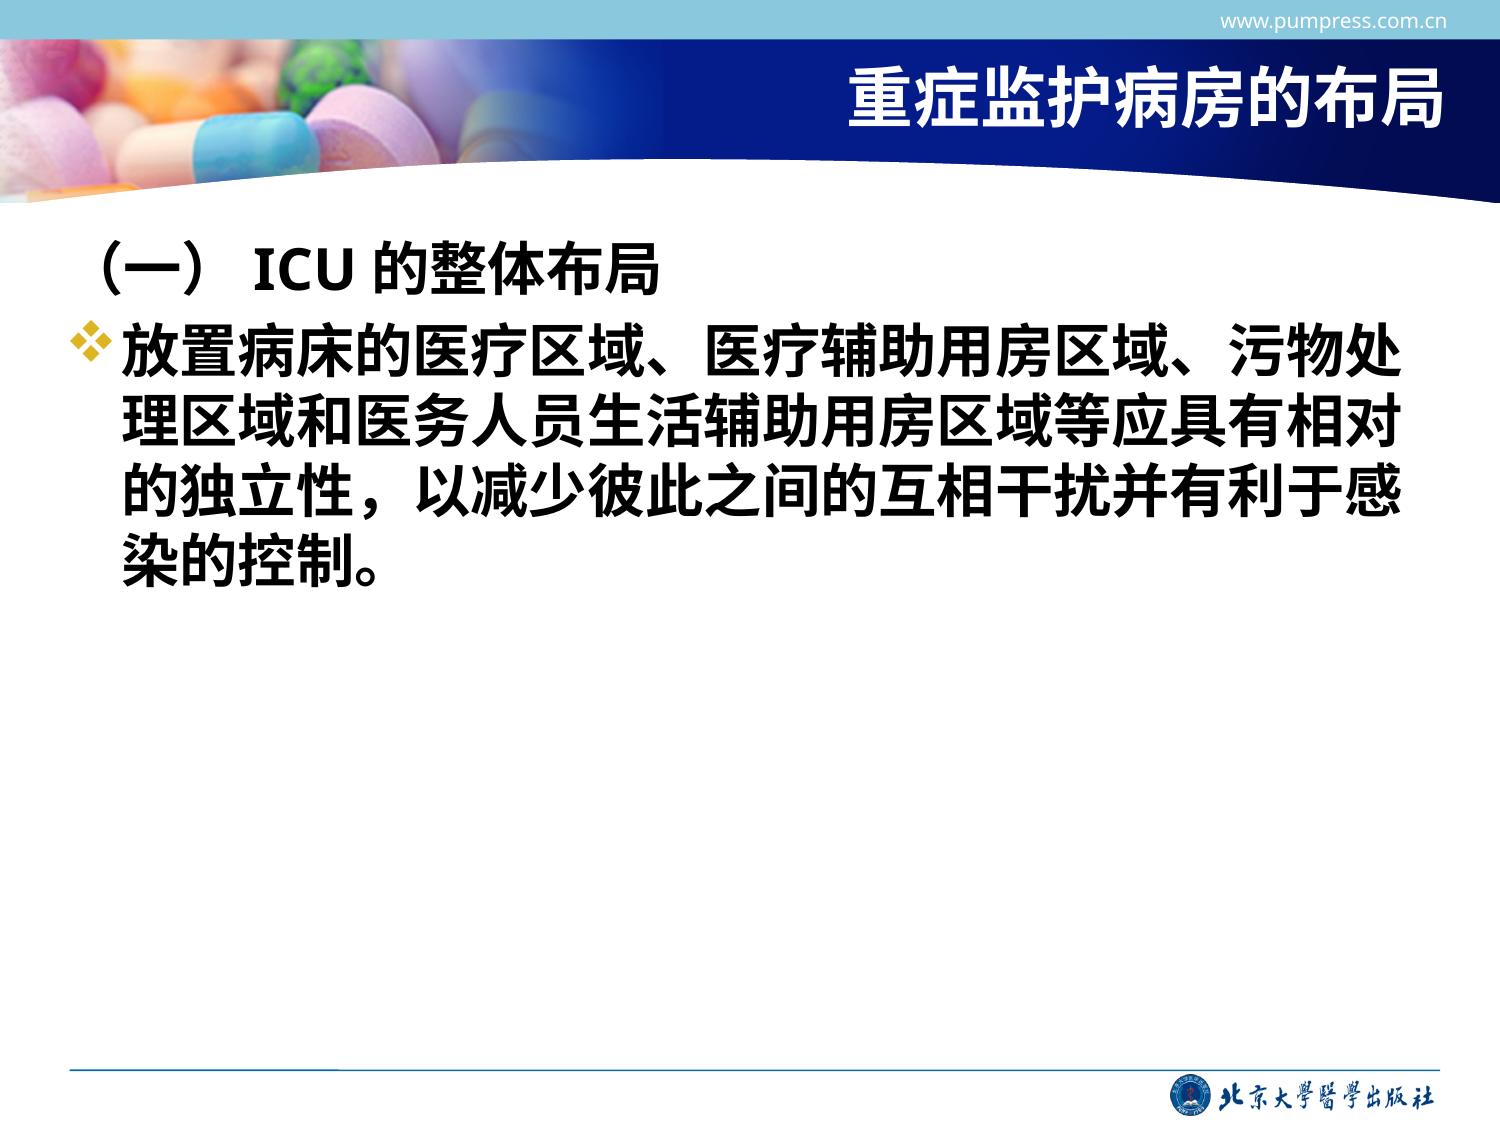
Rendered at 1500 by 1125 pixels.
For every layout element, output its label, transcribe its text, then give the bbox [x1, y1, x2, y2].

picture [0, 40, 1500, 203]
picture [1170, 1074, 1436, 1118]
slide_number www.pumpress.com.cn [1024, 0, 1463, 38]
list （一）ICU的整体布局 放置病床的医疗区域、医疗辅助用房区域、污物处理区域和医务人员生活辅助用房区域等应具有相对的独立性，以减少彼此之间的互相干扰并有利于感染的控制。 [50, 224, 1463, 1025]
title 重症监护病房的布局 [137, 50, 1463, 143]
